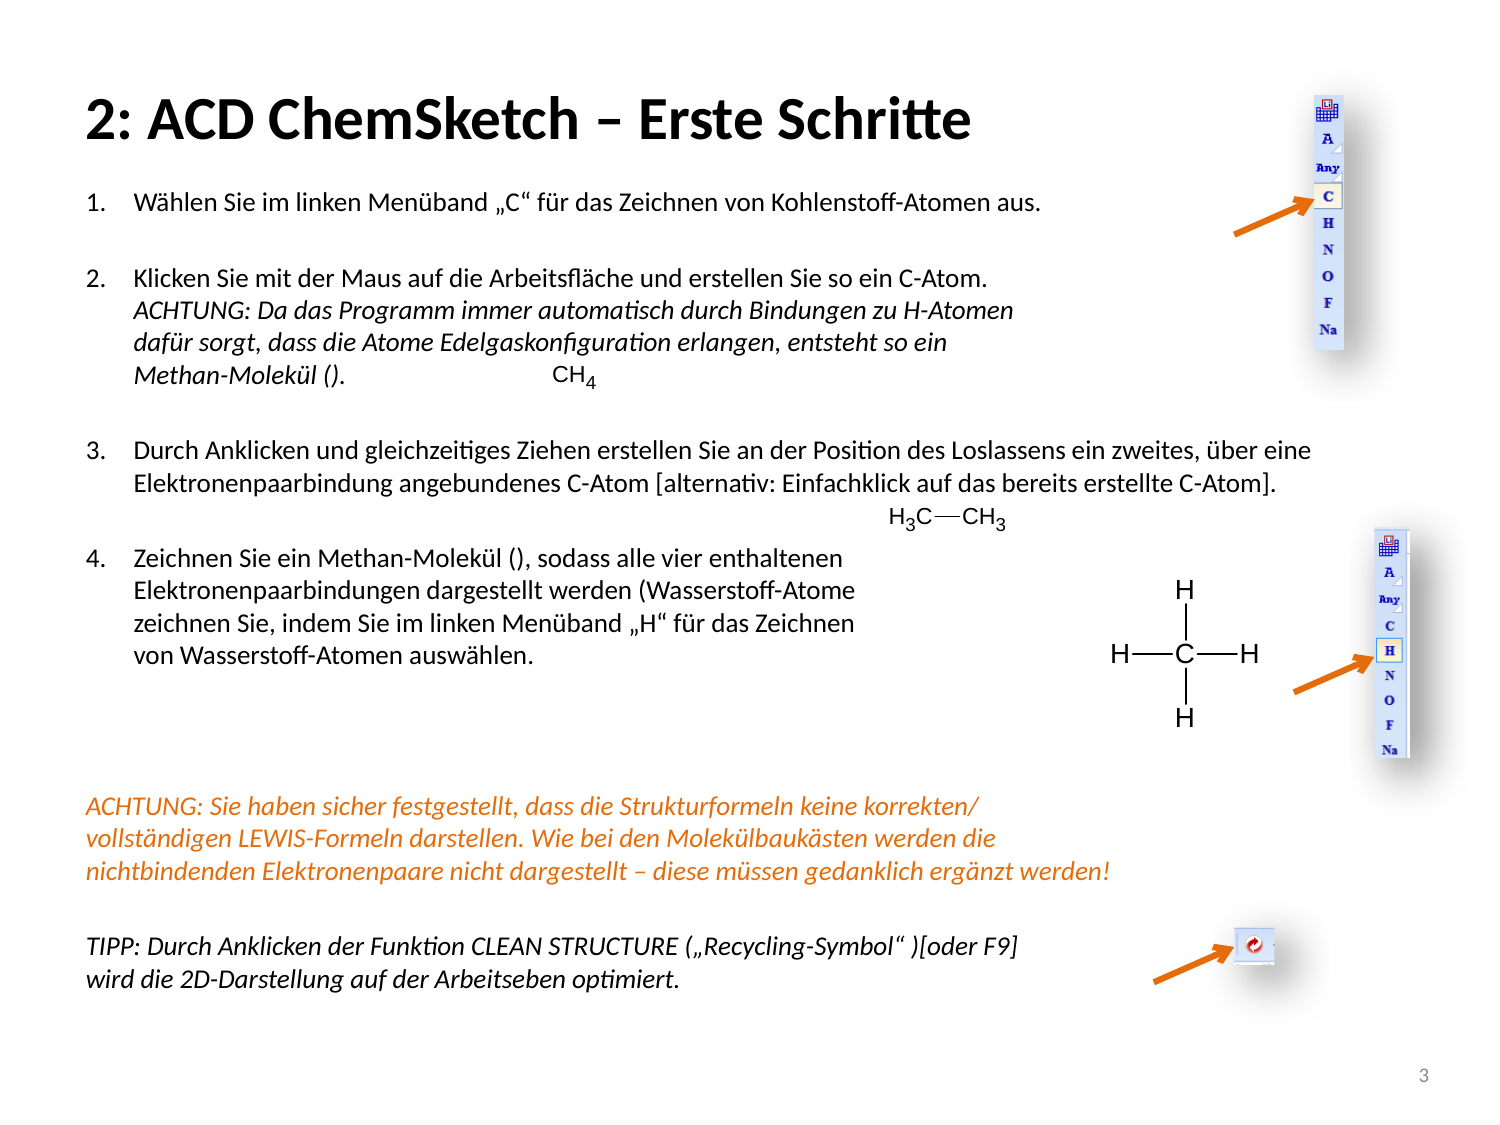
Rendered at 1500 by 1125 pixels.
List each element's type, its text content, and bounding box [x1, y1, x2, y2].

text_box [551, 361, 597, 394]
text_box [1293, 526, 1411, 758]
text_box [888, 503, 1007, 536]
slide_number 3 [1311, 1051, 1430, 1087]
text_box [1109, 573, 1261, 735]
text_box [1234, 95, 1344, 351]
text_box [1153, 927, 1275, 983]
title 2: ACD ChemSketch – Erste Schritte [70, 70, 1430, 160]
